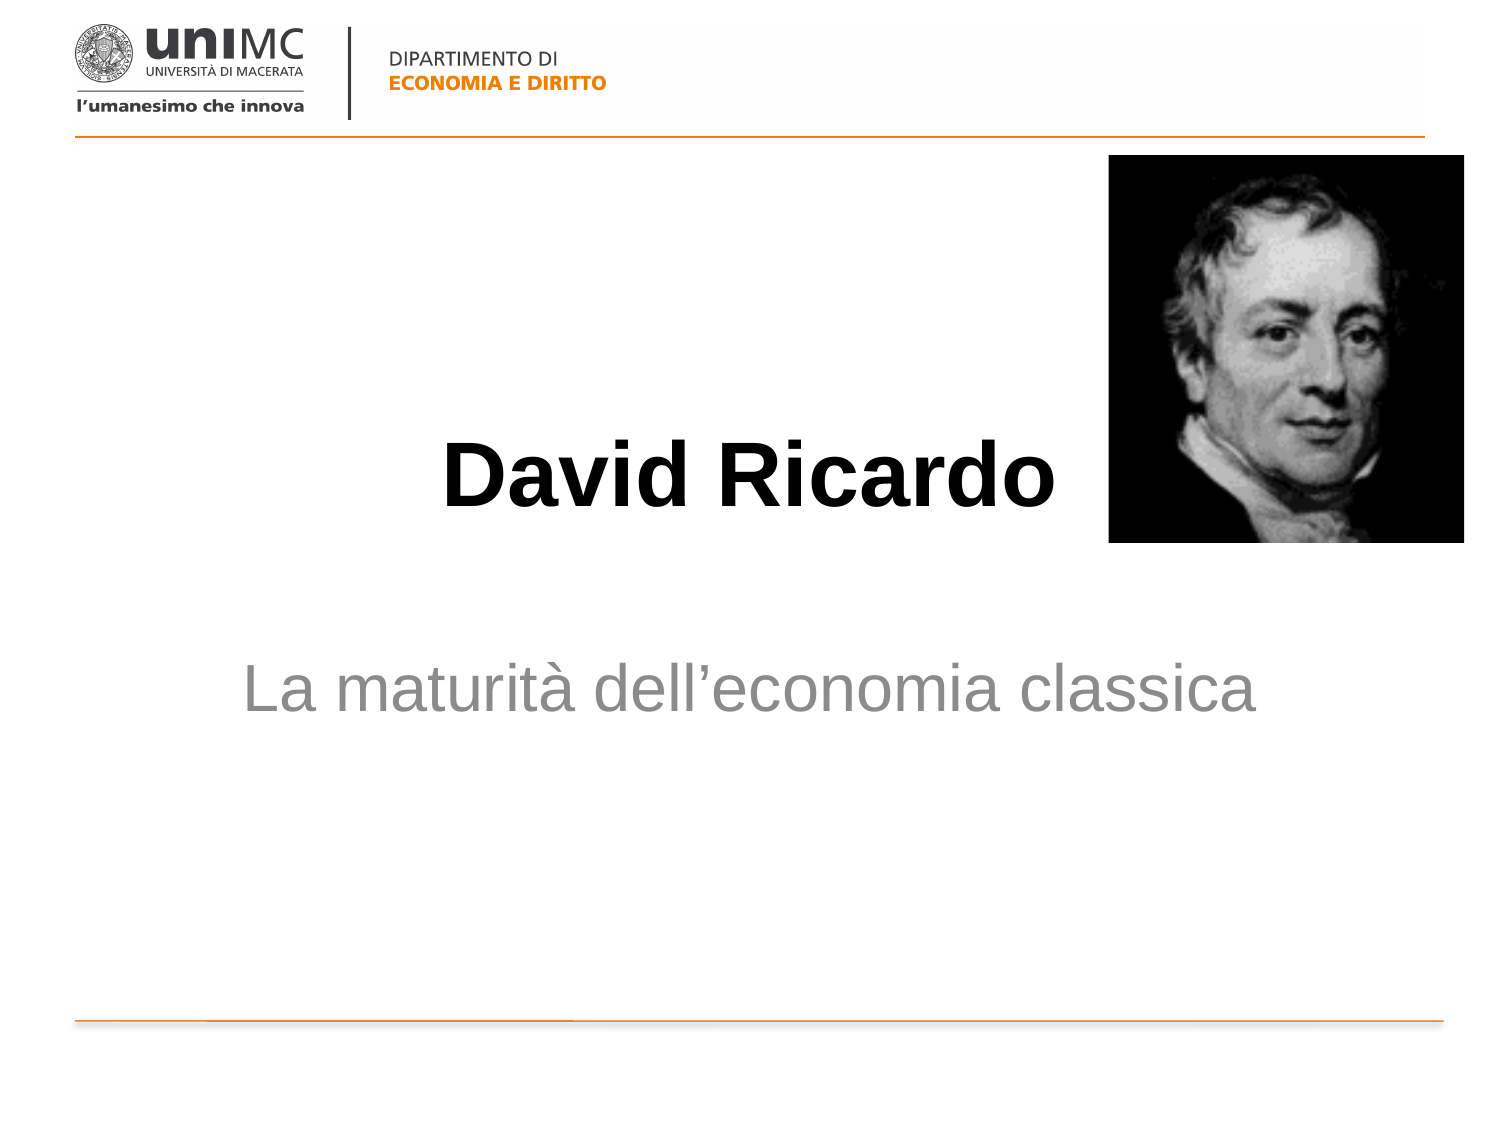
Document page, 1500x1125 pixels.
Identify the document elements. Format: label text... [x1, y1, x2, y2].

subtitle La maturità dell’economia classica [225, 637, 1275, 925]
title David Ricardo [112, 349, 1388, 591]
picture [75, 24, 1425, 138]
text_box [1108, 155, 1466, 544]
